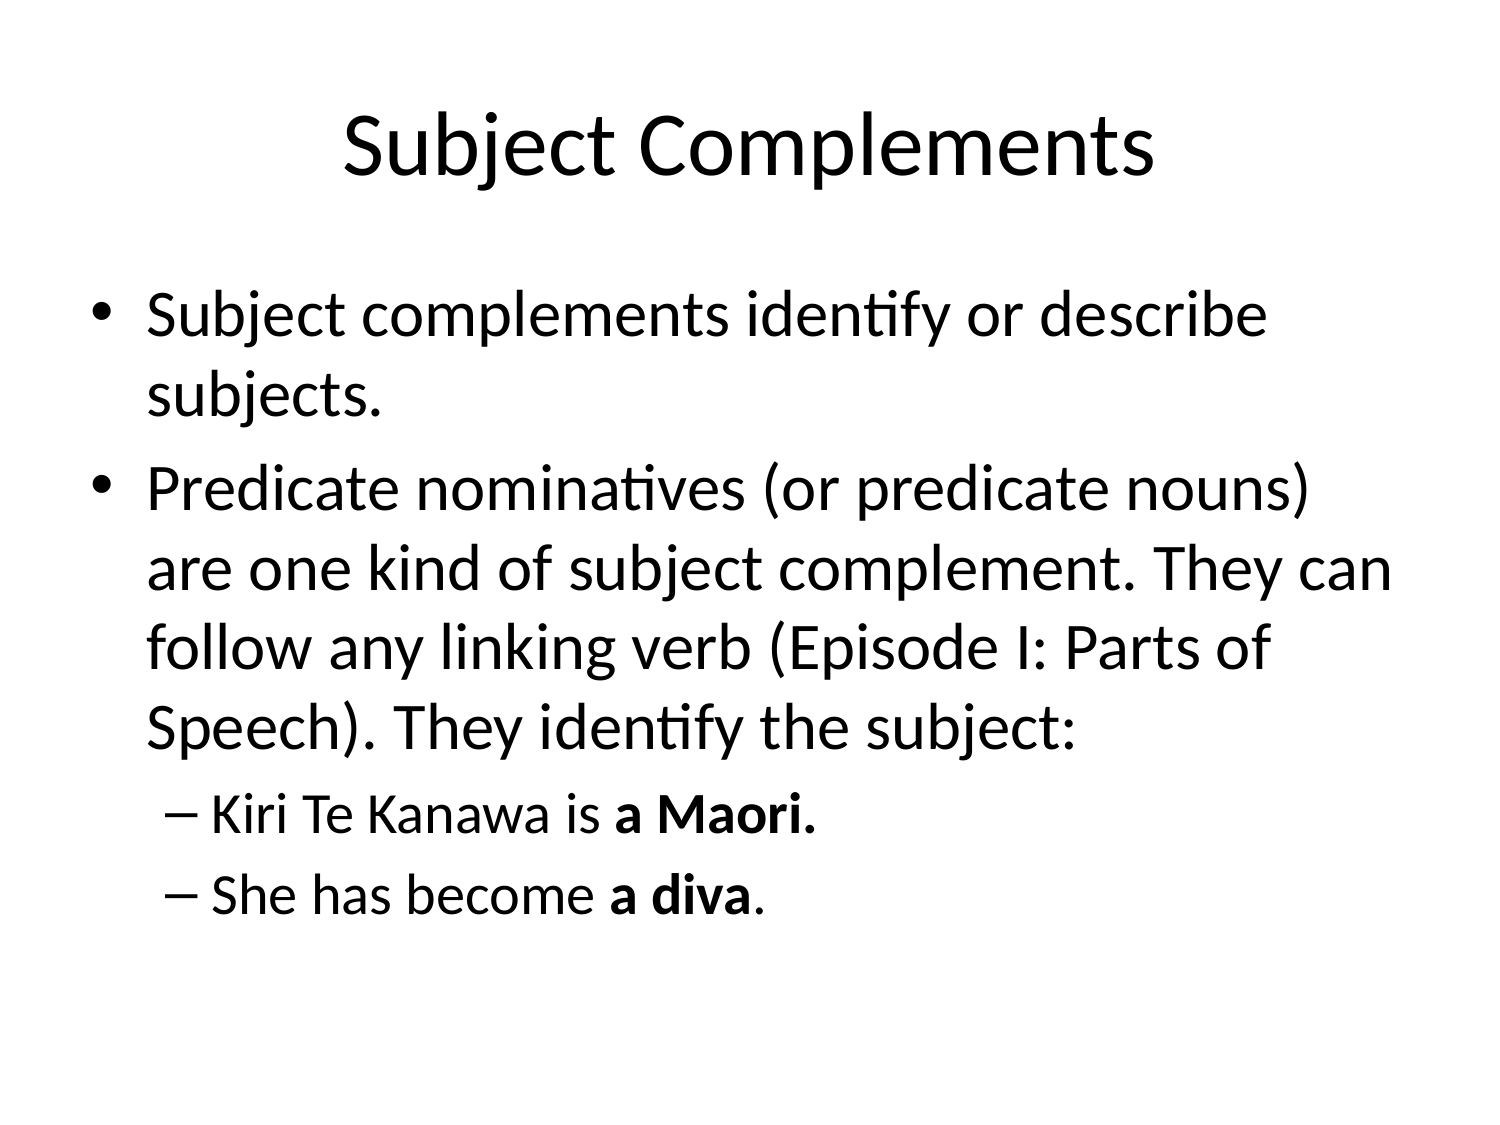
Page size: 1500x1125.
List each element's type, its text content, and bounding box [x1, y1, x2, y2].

list Subject complements identify or describe subjects. Predicate nominatives (or predicate nouns) are one kind of subject complement. They can follow any linking verb (Episode I: Parts of Speech). They identify the subject: Kiri Te Kanawa is a Maori. She has become a diva. [75, 262, 1425, 1005]
title Subject Complements [75, 45, 1425, 233]
